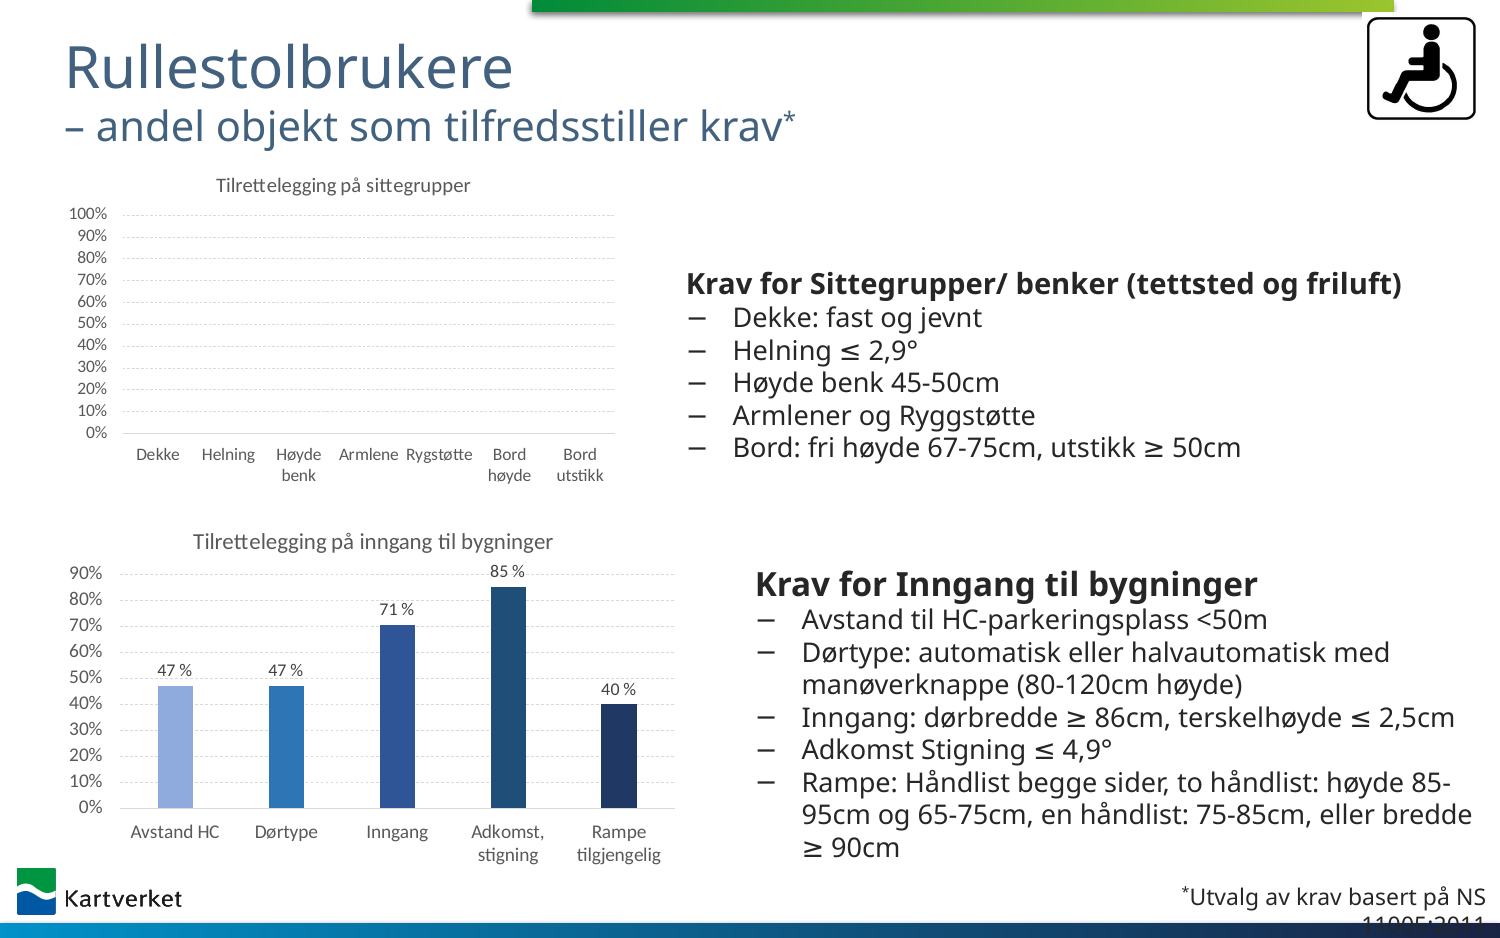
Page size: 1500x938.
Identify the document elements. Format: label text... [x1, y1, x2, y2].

text_box Krav for Inngang til bygninger Avstand til HC-parkeringsplass <50m Dørtype: automatisk eller halvautomatisk med manøverknappe (80-120cm høyde) Inngang: dørbredde ≥ 86cm, terskelhøyde ≤ 2,5cm Adkomst Stigning ≤ 4,9° Rampe: Håndlist begge sider, to håndlist: høyde 85-95cm og 65-75cm, en håndlist: 75-85cm, eller bredde ≥ 90cm [740, 555, 1491, 870]
text_box Krav for Sittegrupper/ benker (tettsted og friluft) Dekke: fast og jevnt Helning ≤ 2,9° Høyde benk 45-50cm Armlener og Ryggstøtte Bord: fri høyde 67-75cm, utstikk ≥ 50cm [670, 258, 1418, 471]
text_box Rullestolbrukere – andel objekt som tilfredsstiller krav* [49, 25, 1431, 158]
text_box *Utvalg av krav basert på NS 11005:2011 [1068, 873, 1500, 938]
picture [1362, 12, 1481, 126]
picture [62, 166, 625, 492]
picture [62, 520, 685, 874]
